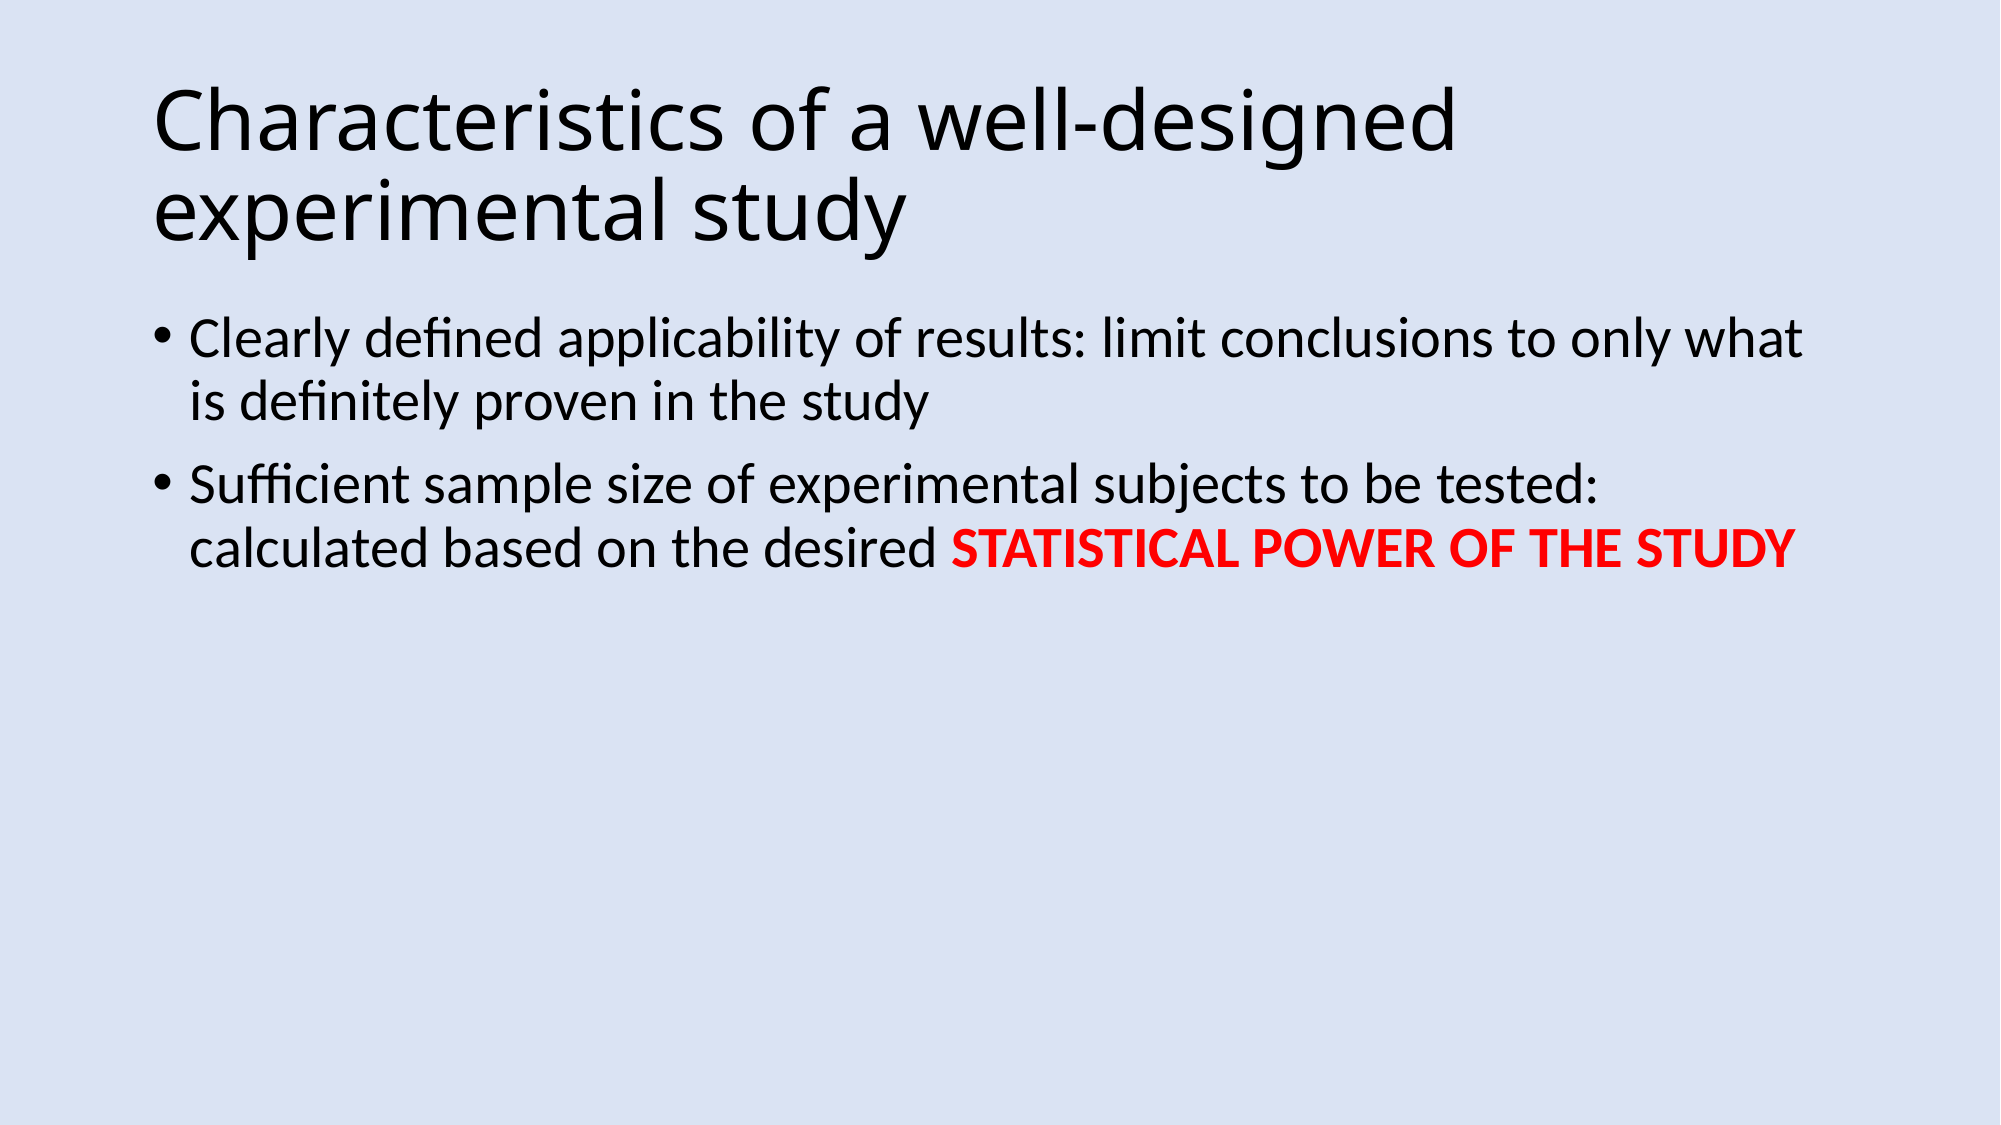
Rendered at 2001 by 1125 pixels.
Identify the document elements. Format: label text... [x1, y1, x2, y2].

title Characteristics of a well-designed experimental study [137, 59, 1863, 278]
list Clearly defined applicability of results: limit conclusions to only what is definitely proven in the study Sufficient sample size of experimental subjects to be tested: calculated based on the desired STATISTICAL POWER OF THE STUDY [137, 299, 1863, 1014]
